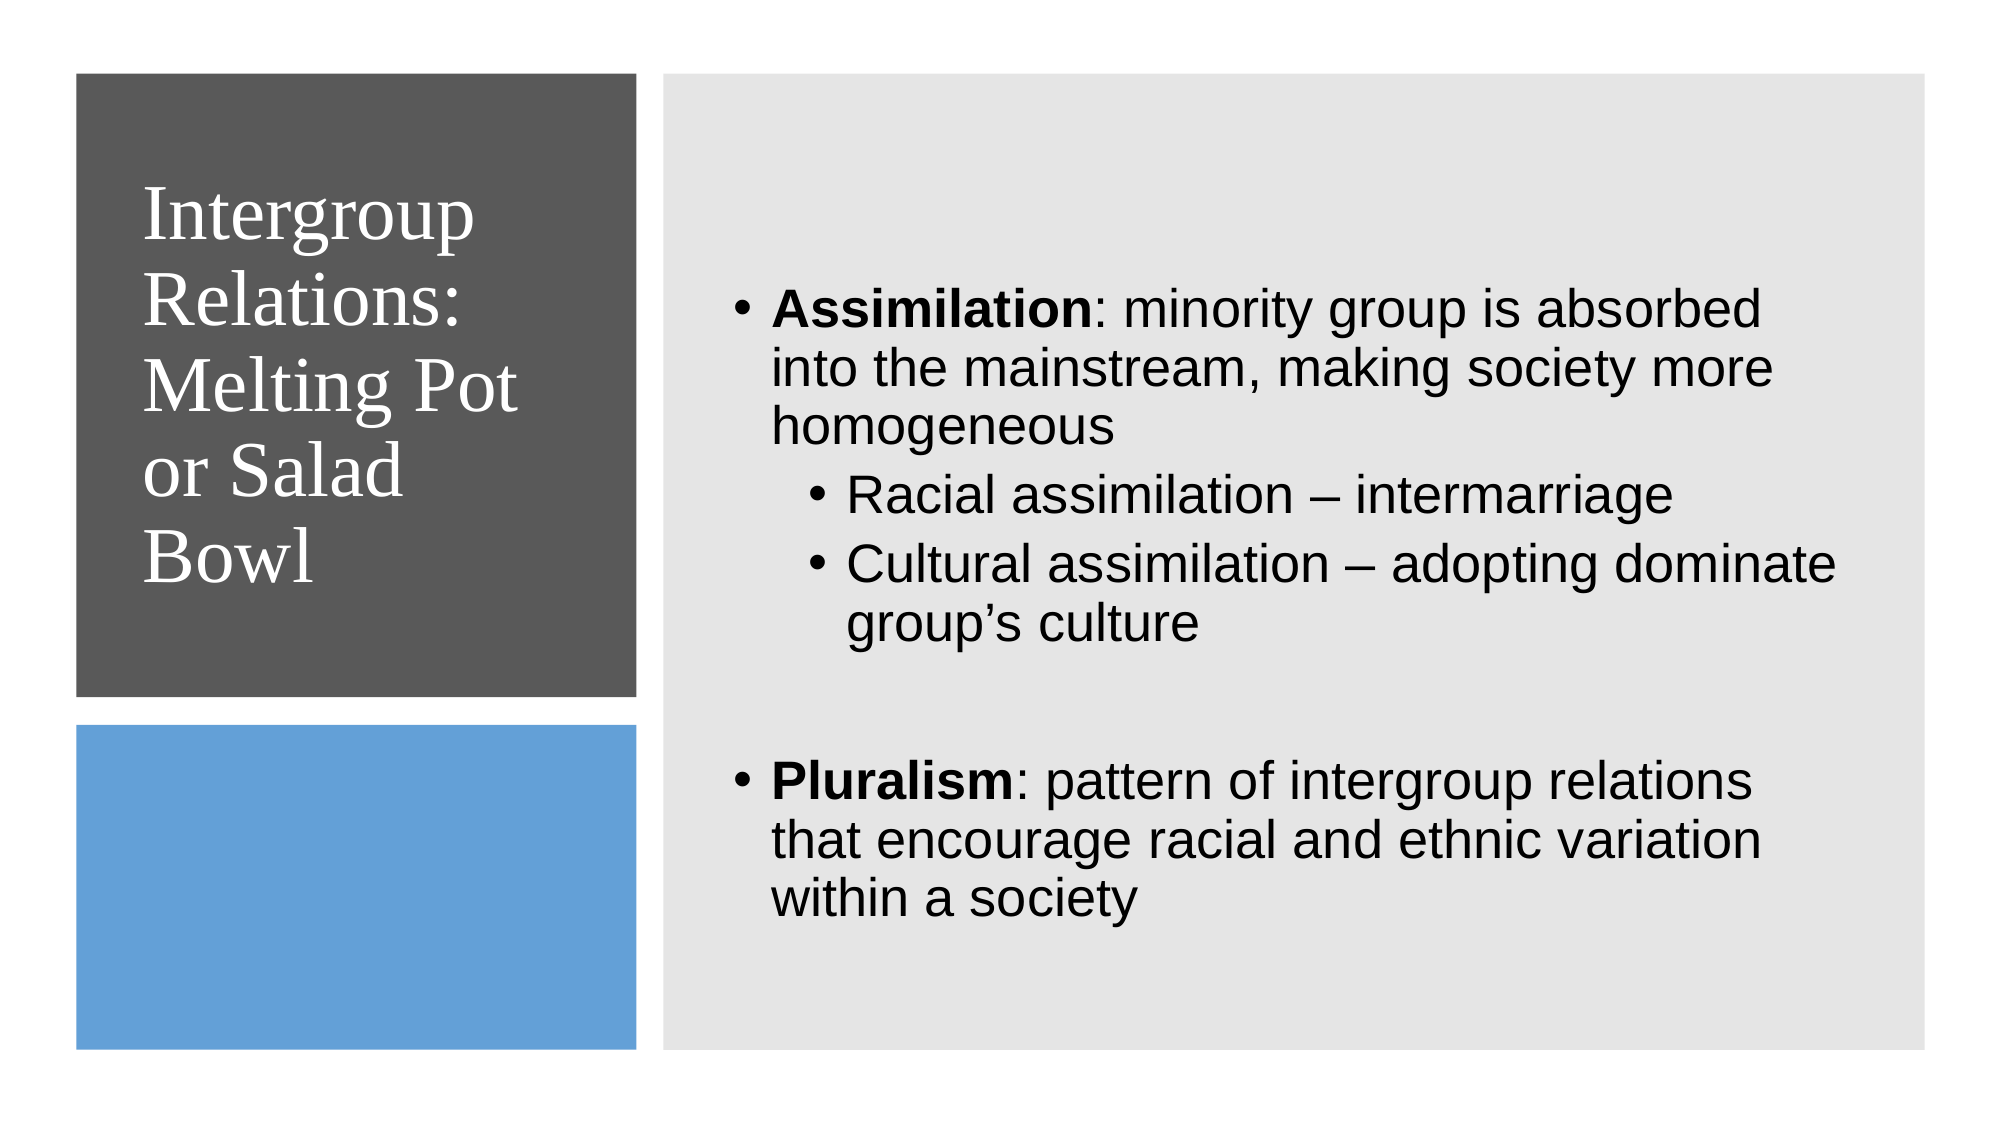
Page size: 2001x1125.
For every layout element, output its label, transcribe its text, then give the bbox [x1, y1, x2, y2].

text_box [75, 724, 637, 1051]
list Assimilation: minority group is absorbed into the mainstream, making society more homogeneous Racial assimilation – intermarriage Cultural assimilation – adopting dominate group’s culture Pluralism: pattern of intergroup relations that encourage racial and ethnic variation within a society [718, 112, 1873, 1011]
title Intergroup Relations: Melting Pot or Salad Bowl [127, 120, 595, 652]
text_box [662, 72, 1926, 1051]
text_box [75, 72, 637, 698]
